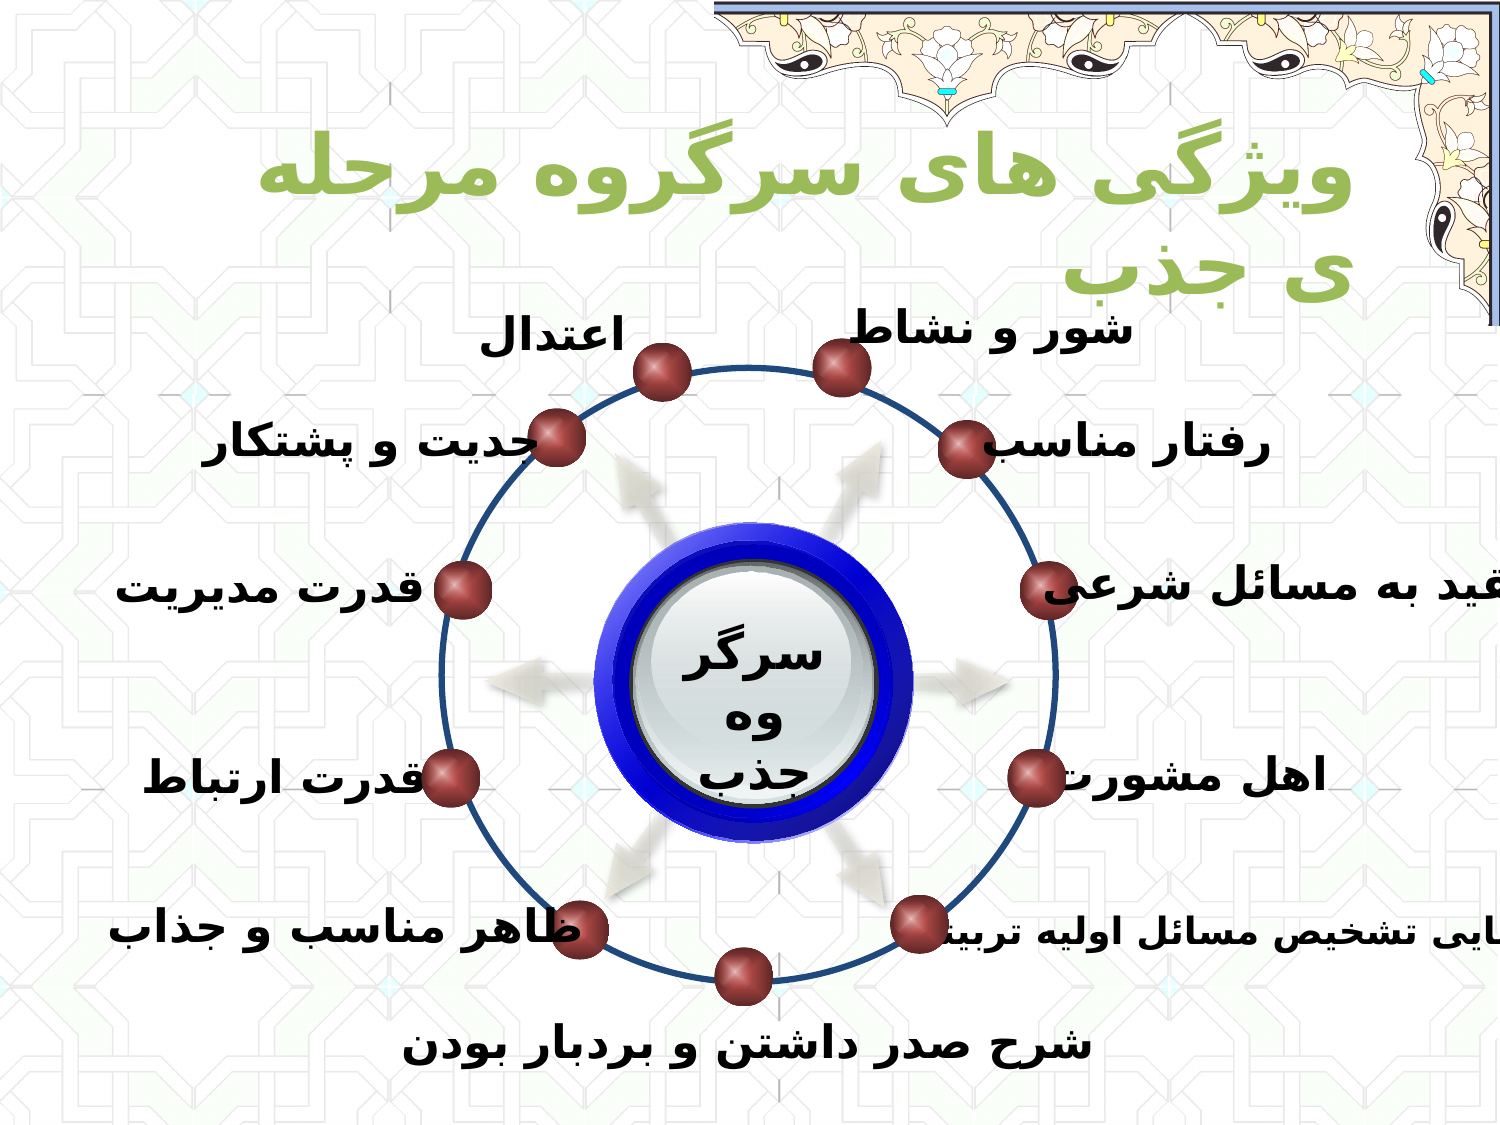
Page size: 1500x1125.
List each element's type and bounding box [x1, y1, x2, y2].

text_box [550, 900, 610, 960]
text_box [421, 748, 481, 808]
text_box [628, 558, 880, 809]
text_box [1007, 748, 1067, 808]
text_box [527, 408, 587, 468]
picture [0, 0, 1500, 1125]
text_box [632, 342, 693, 403]
text_box [433, 560, 493, 620]
text_box [812, 338, 872, 398]
text_box [937, 419, 997, 480]
text_box [714, 947, 774, 1007]
text_box [1019, 560, 1079, 621]
text_box [889, 894, 950, 955]
